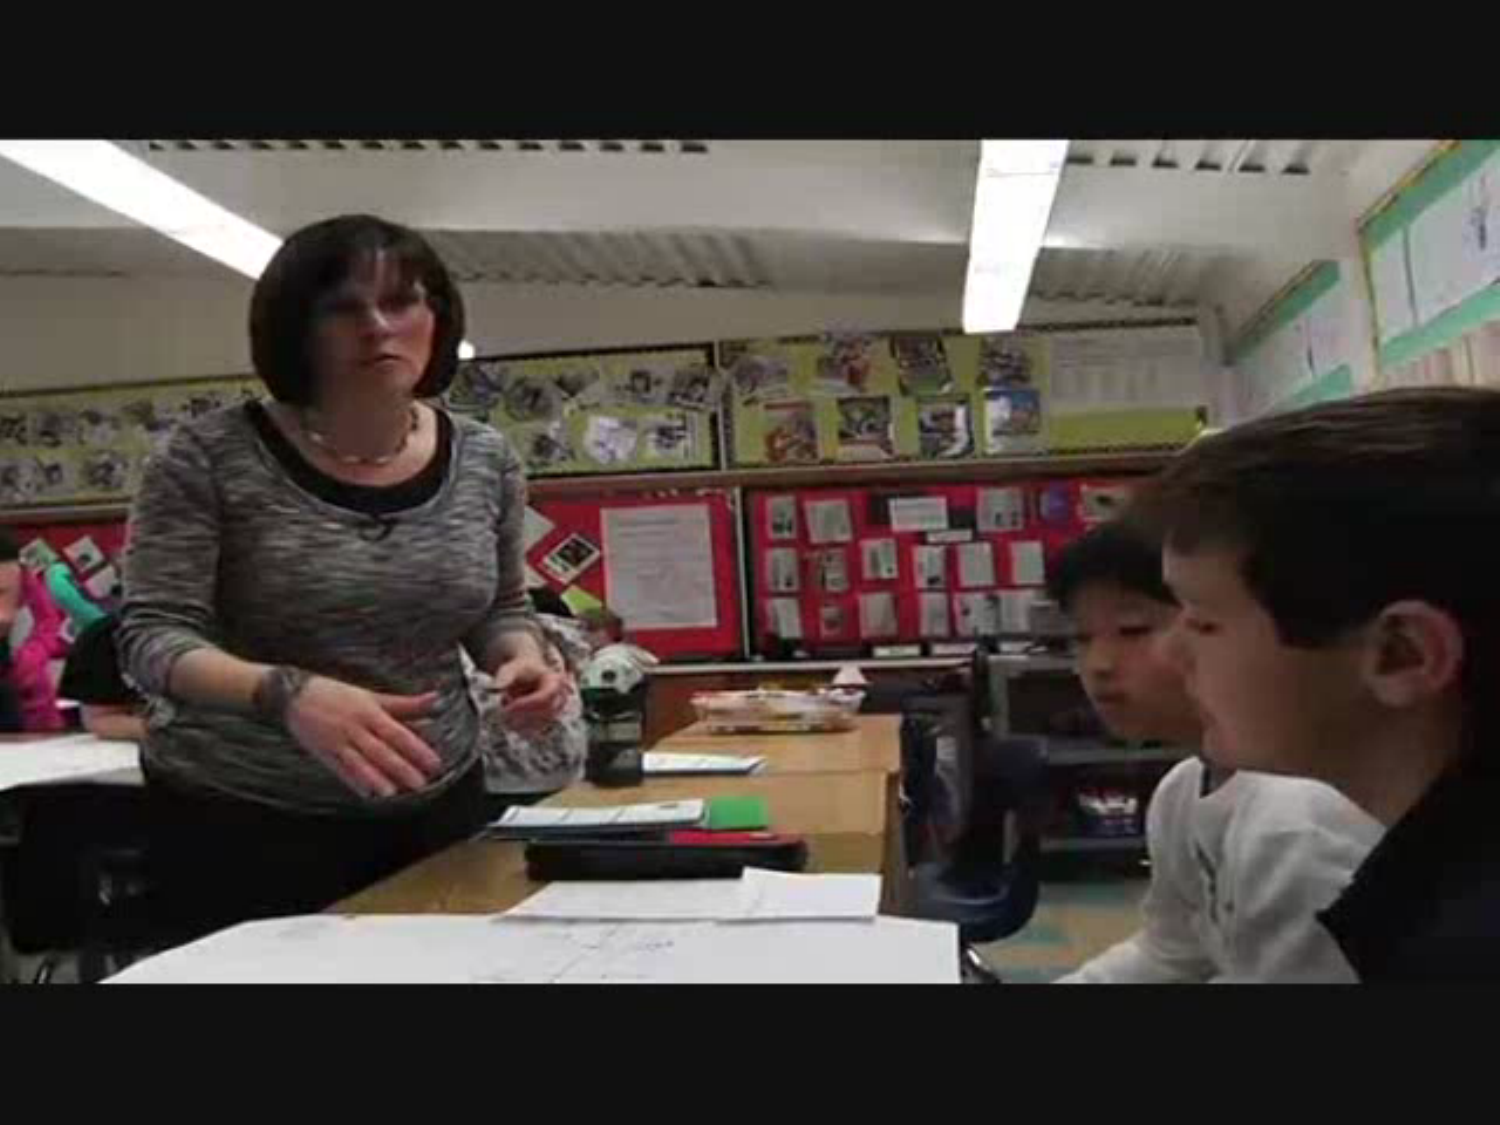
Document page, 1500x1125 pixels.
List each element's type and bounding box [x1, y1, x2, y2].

list [0, 0, 1500, 1125]
